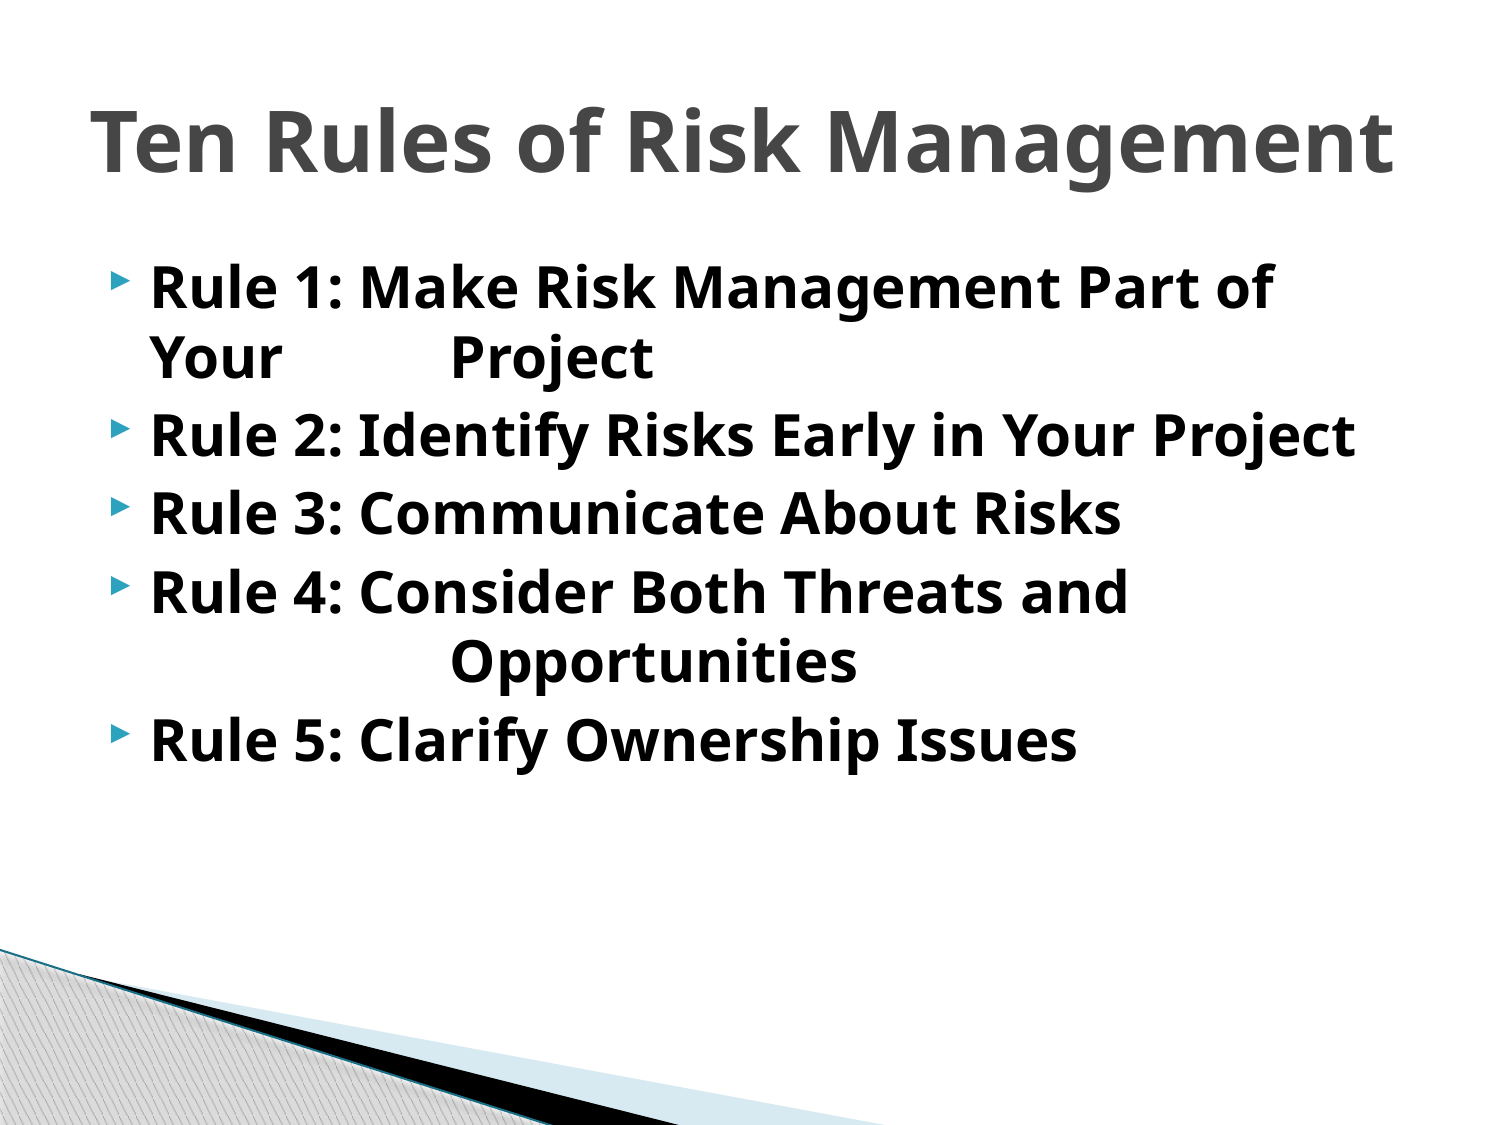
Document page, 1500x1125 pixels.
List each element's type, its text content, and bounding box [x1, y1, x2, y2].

list Rule 1: Make Risk Management Part of Your Project Rule 2: Identify Risks Early in Your Project Rule 3: Communicate About Risks Rule 4: Consider Both Threats and Opportunities Rule 5: Clarify Ownership Issues [75, 243, 1425, 986]
title Ten Rules of Risk Management [75, 45, 1425, 233]
